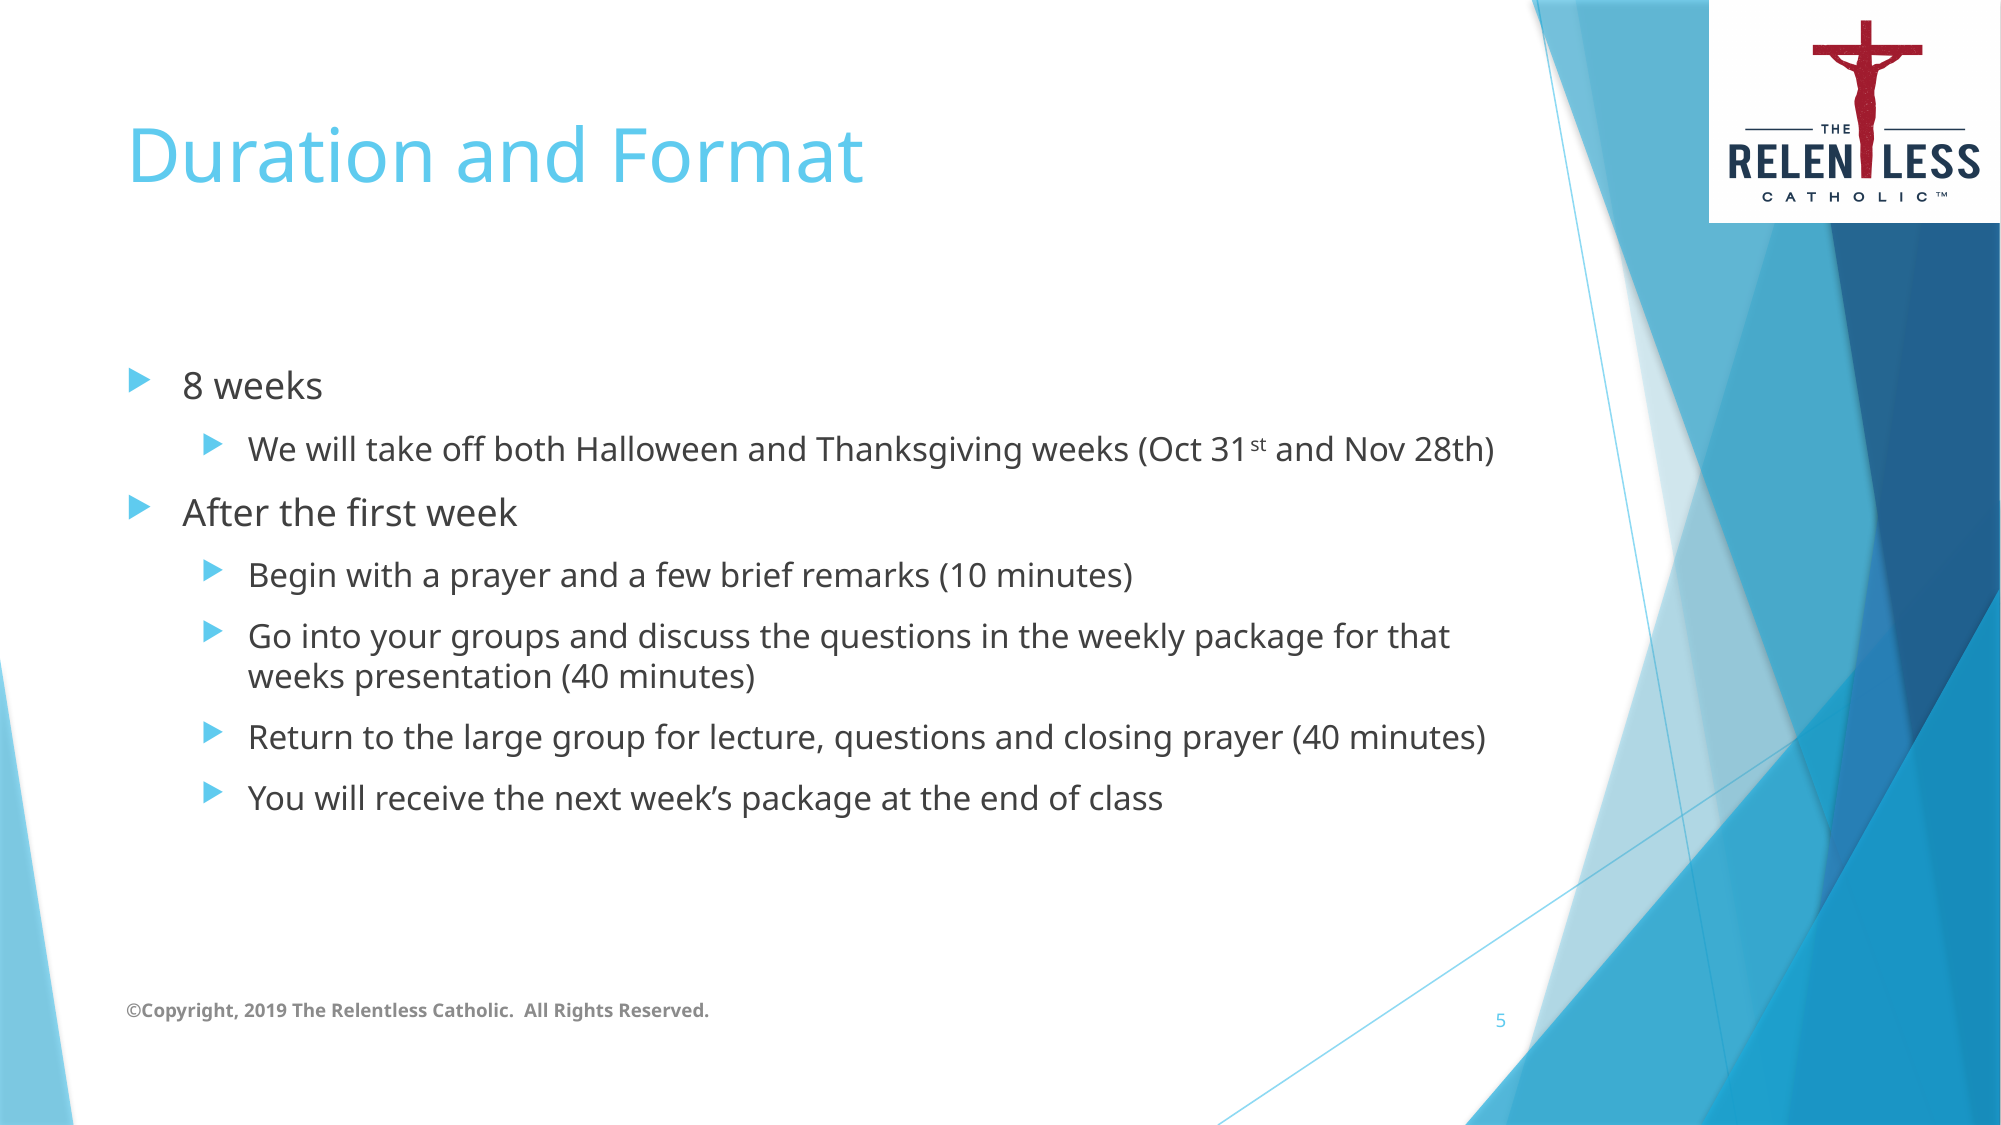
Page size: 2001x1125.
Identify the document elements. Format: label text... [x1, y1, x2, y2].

list 8 weeks We will take off both Halloween and Thanksgiving weeks (Oct 31st and Nov 28th) After the first week Begin with a prayer and a few brief remarks (10 minutes) Go into your groups and discuss the questions in the weekly package for that weeks presentation (40 minutes) Return to the large group for lecture, questions and closing prayer (40 minutes) You will receive the next week’s package at the end of class [111, 354, 1522, 992]
title Duration and Format [111, 99, 1522, 317]
slide_number 5 [1409, 991, 1522, 1051]
footer ©Copyright, 2019 The Relentless Catholic. All Rights Reserved. [111, 991, 1145, 1051]
picture [1709, 0, 2000, 223]
